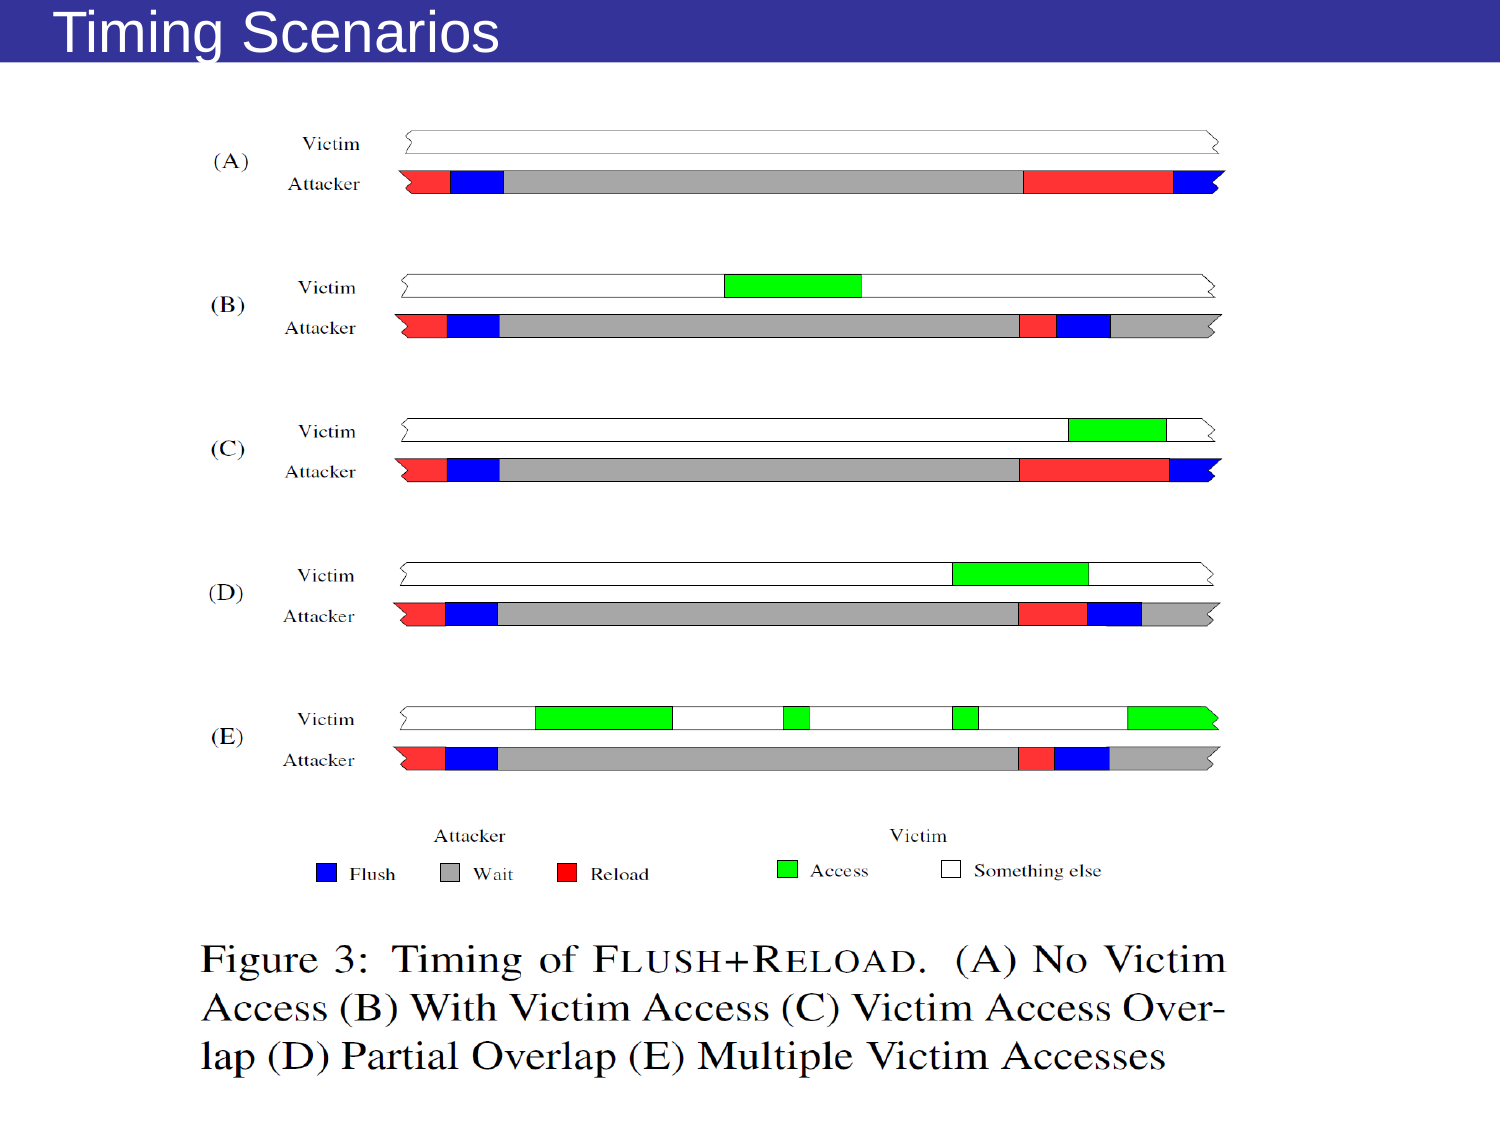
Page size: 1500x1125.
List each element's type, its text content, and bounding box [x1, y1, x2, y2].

title Timing Scenarios [37, 7, 1426, 51]
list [174, 87, 1326, 1101]
